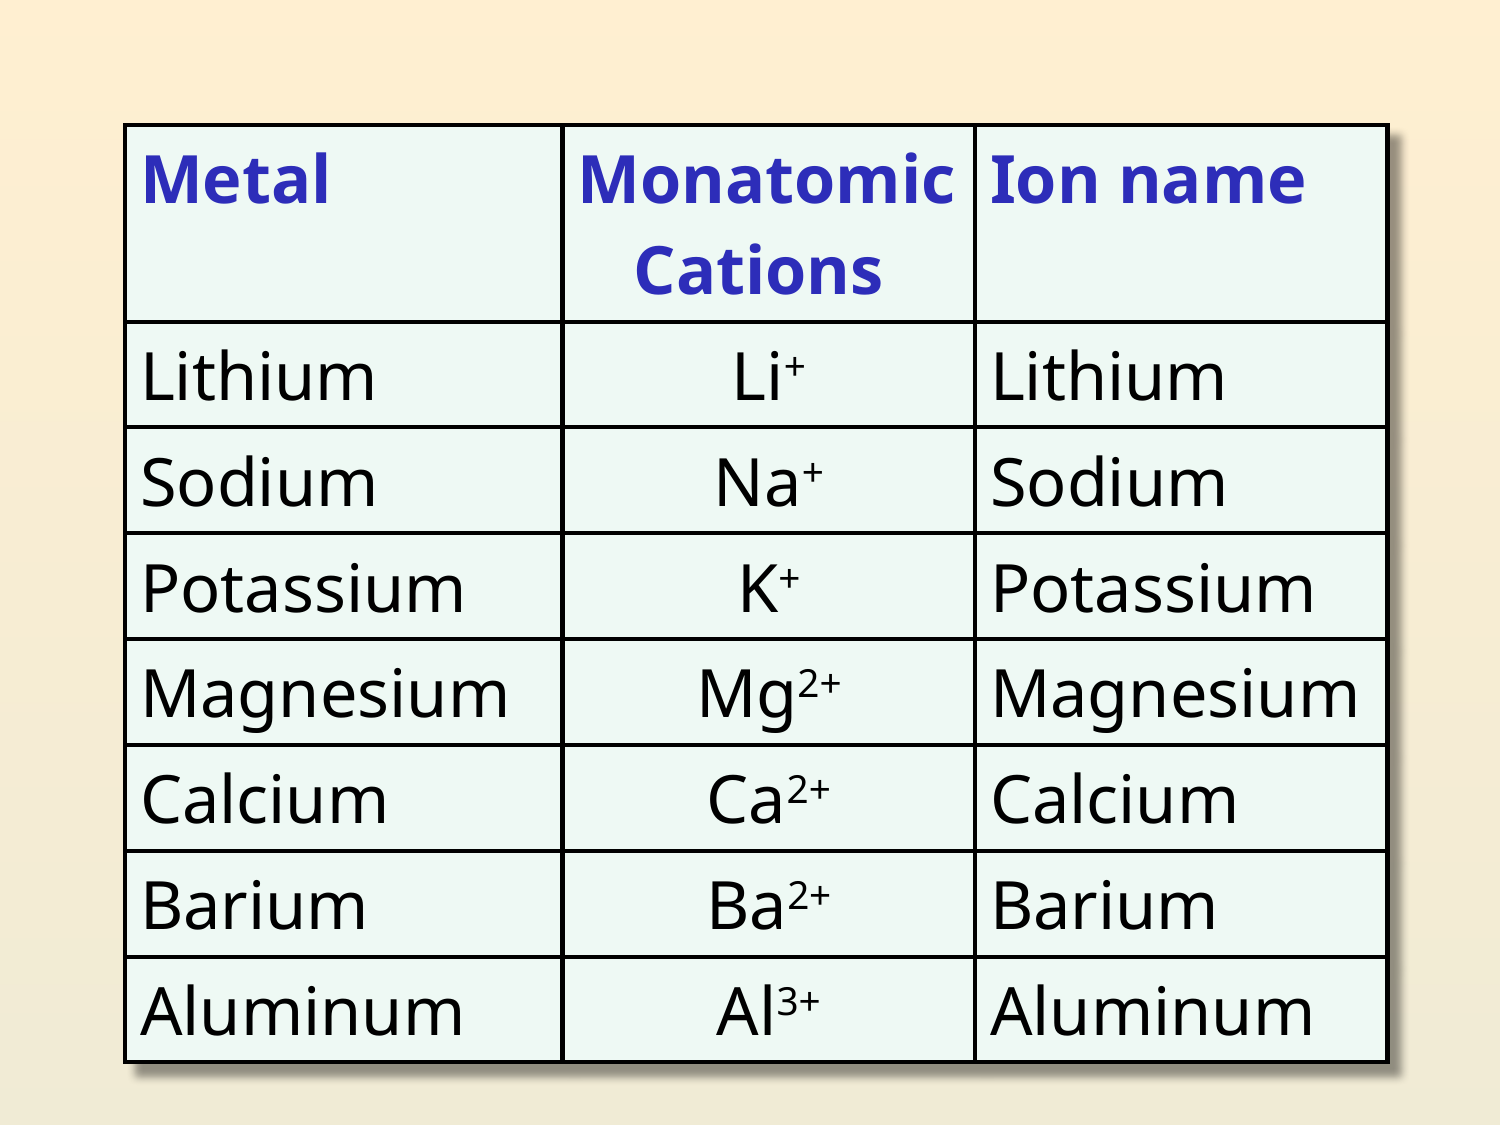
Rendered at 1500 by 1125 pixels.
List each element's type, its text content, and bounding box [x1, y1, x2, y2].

table_header Ion name [977, 127, 1385, 320]
table_cell Potassium [127, 535, 560, 637]
table_cell Barium [127, 853, 560, 955]
table_cell Al3+ [565, 959, 973, 1060]
table_cell K+ [565, 535, 973, 637]
table_header Metal [127, 127, 560, 320]
table_cell Magnesium [127, 641, 560, 743]
table_cell Potassium [977, 535, 1385, 637]
table_cell Sodium [127, 429, 560, 531]
table_cell Sodium [977, 429, 1385, 531]
table_cell Ca2+ [565, 747, 973, 849]
table_cell Calcium [127, 747, 560, 849]
table_cell Lithium [977, 324, 1385, 425]
table_cell Calcium [977, 747, 1385, 849]
table_cell Li+ [565, 324, 973, 425]
table_cell Barium [977, 853, 1385, 955]
table_header Monatomic Cations [565, 127, 973, 320]
table_cell Mg2+ [565, 641, 973, 743]
table_cell Ba2+ [565, 853, 973, 955]
table_cell Lithium [127, 324, 560, 425]
table_cell Na+ [565, 429, 973, 531]
table_cell Aluminum [127, 959, 560, 1060]
table_cell Aluminum [977, 959, 1385, 1060]
table_cell Magnesium [977, 641, 1385, 743]
